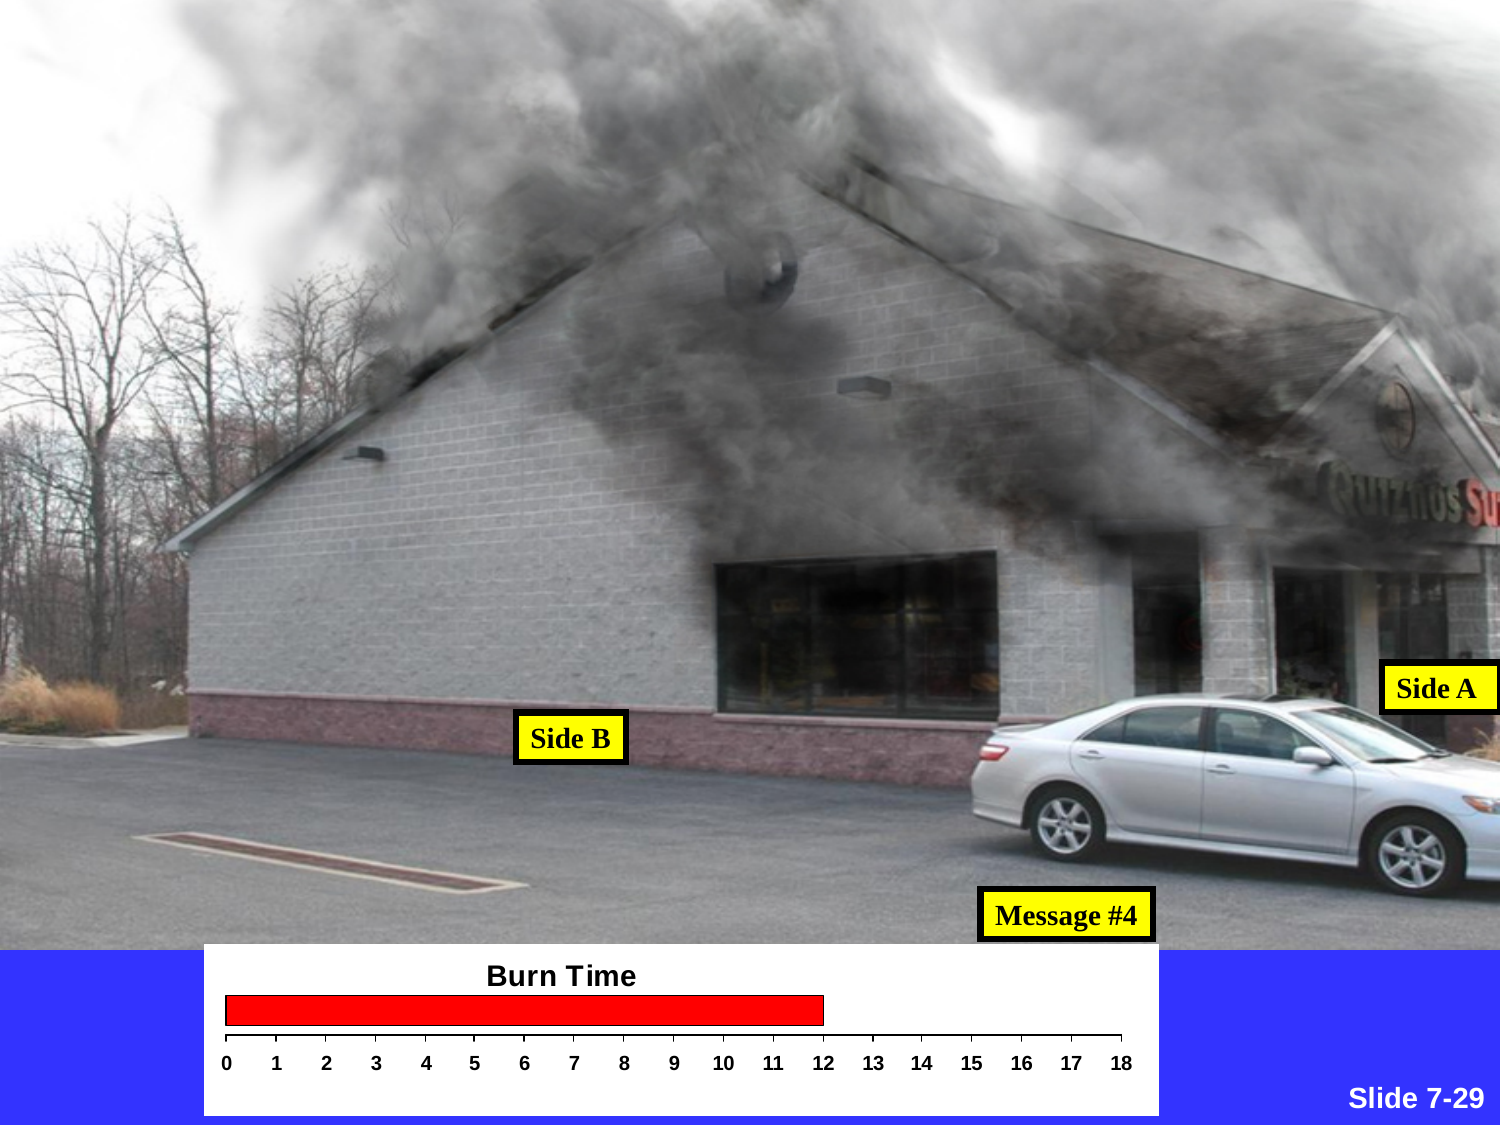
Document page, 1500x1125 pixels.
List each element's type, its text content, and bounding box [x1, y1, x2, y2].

picture [0, 0, 1500, 951]
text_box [203, 943, 1159, 1117]
slide_number Slide 7-314 [1157, 1071, 1500, 1125]
